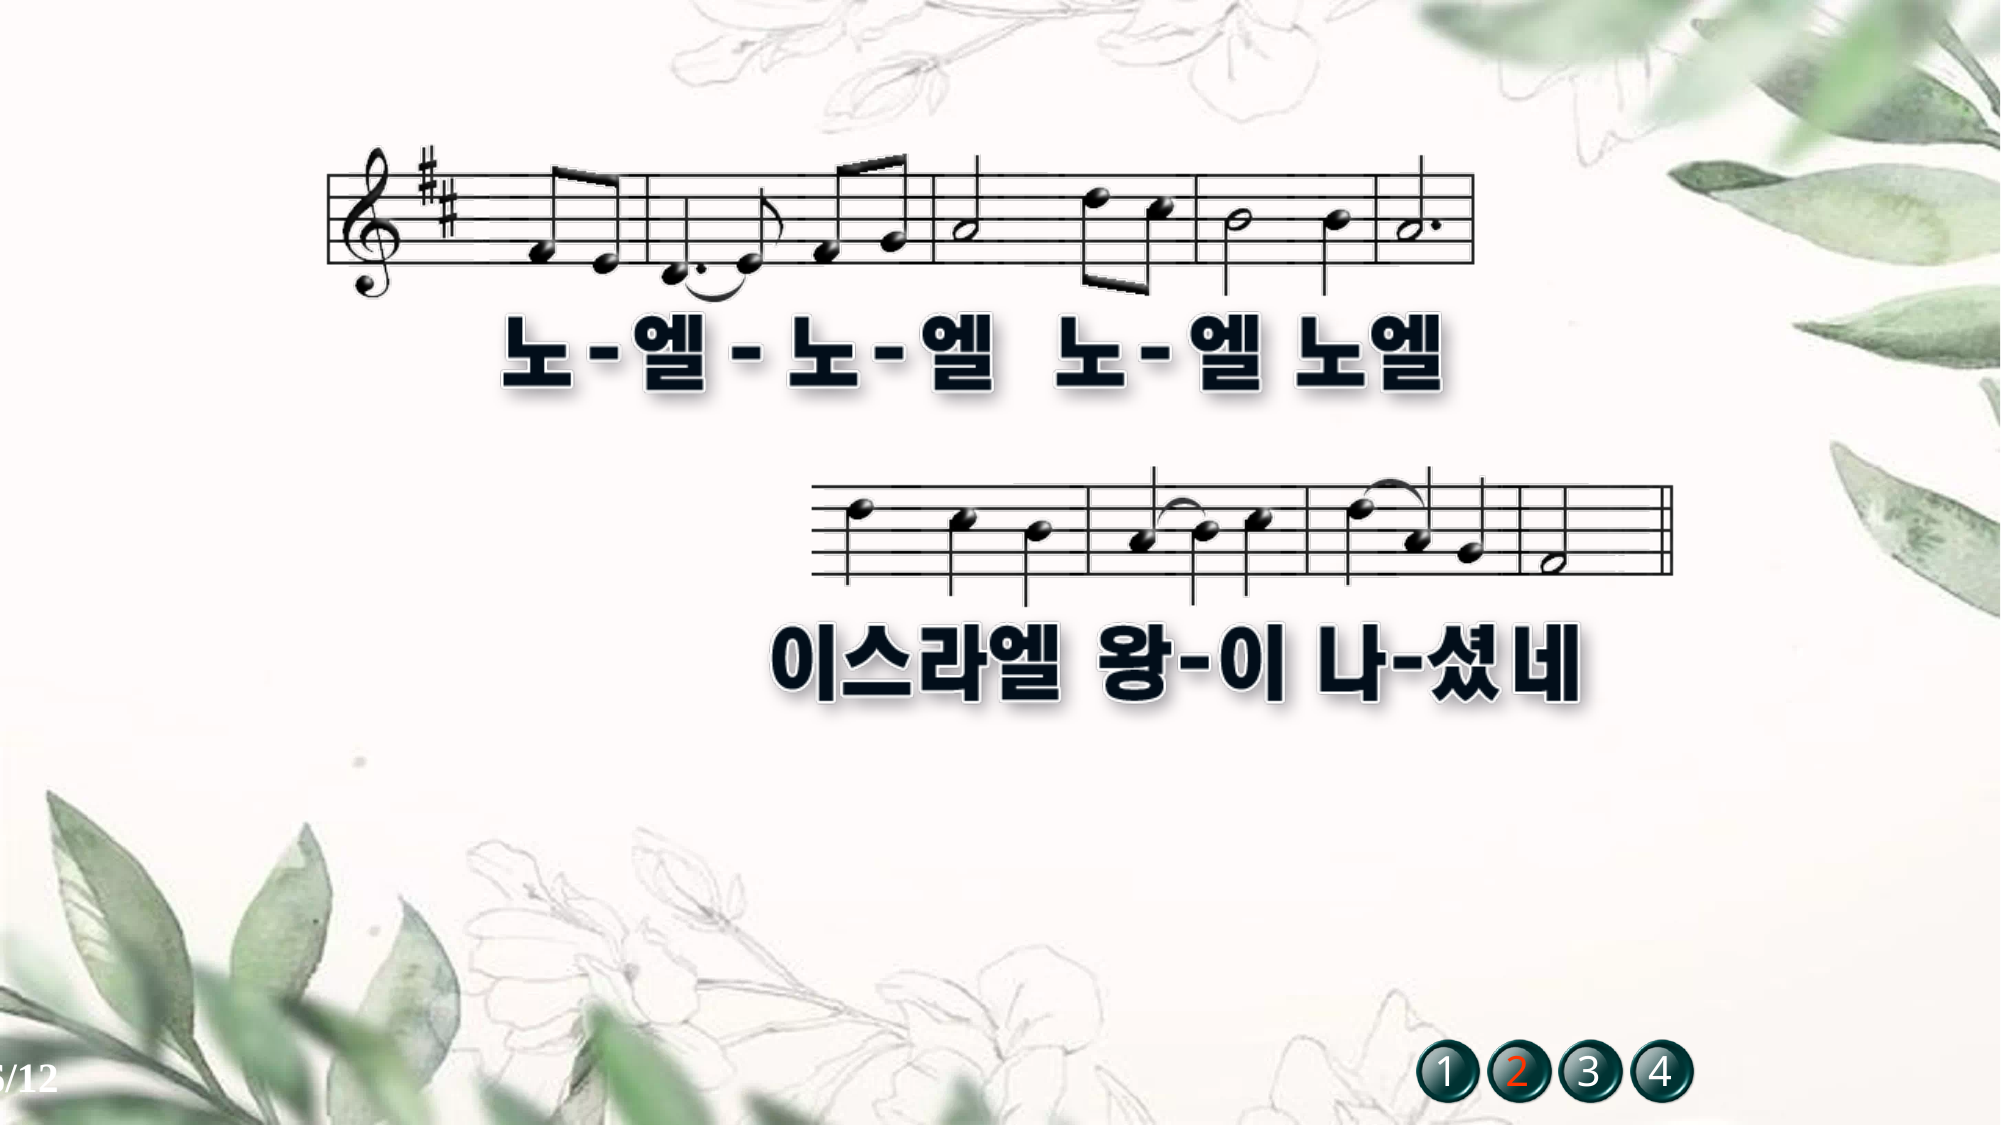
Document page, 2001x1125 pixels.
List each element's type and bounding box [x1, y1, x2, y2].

picture [0, 0, 2001, 1125]
text_box [1484, 1035, 1555, 1106]
text_box [1413, 1035, 1484, 1106]
text_box [1627, 1035, 1697, 1106]
text_box [1555, 1035, 1626, 1106]
